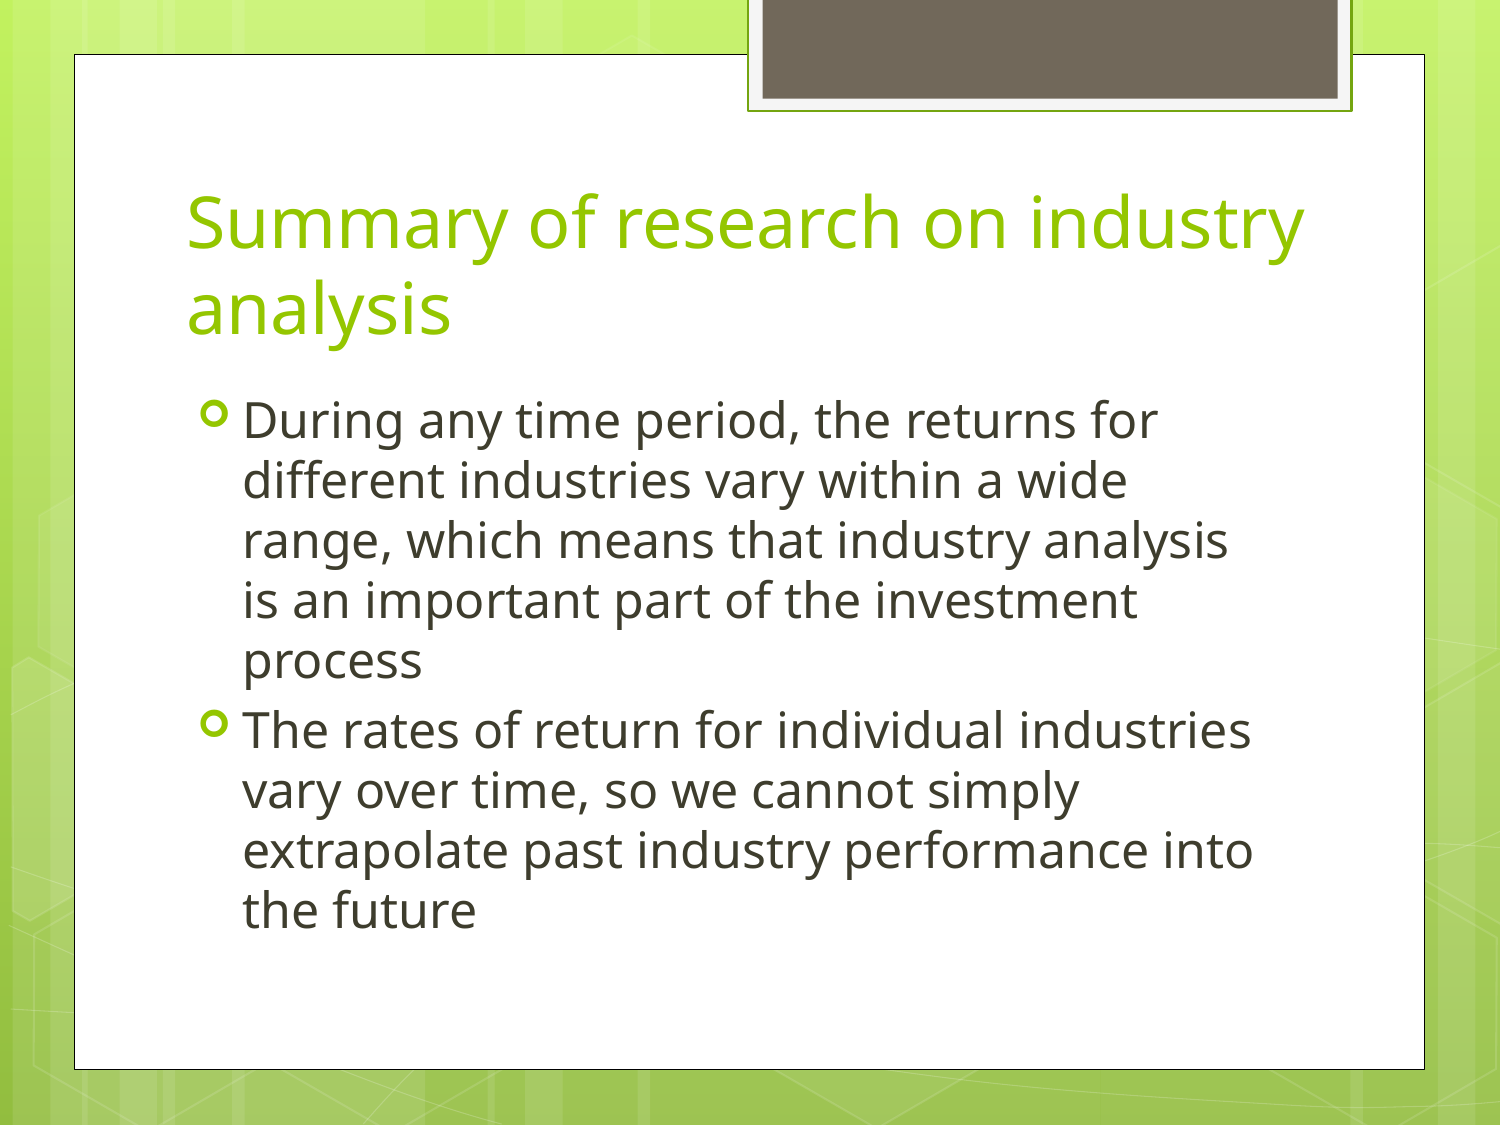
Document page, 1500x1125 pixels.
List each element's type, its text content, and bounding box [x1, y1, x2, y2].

title Summary of research on industry analysis [171, 168, 1324, 357]
list During any time period, the returns for different industries vary within a wide range, which means that industry analysis is an important part of the investment process The rates of return for individual industries vary over time, so we cannot simply extrapolate past industry performance into the future [171, 381, 1283, 957]
